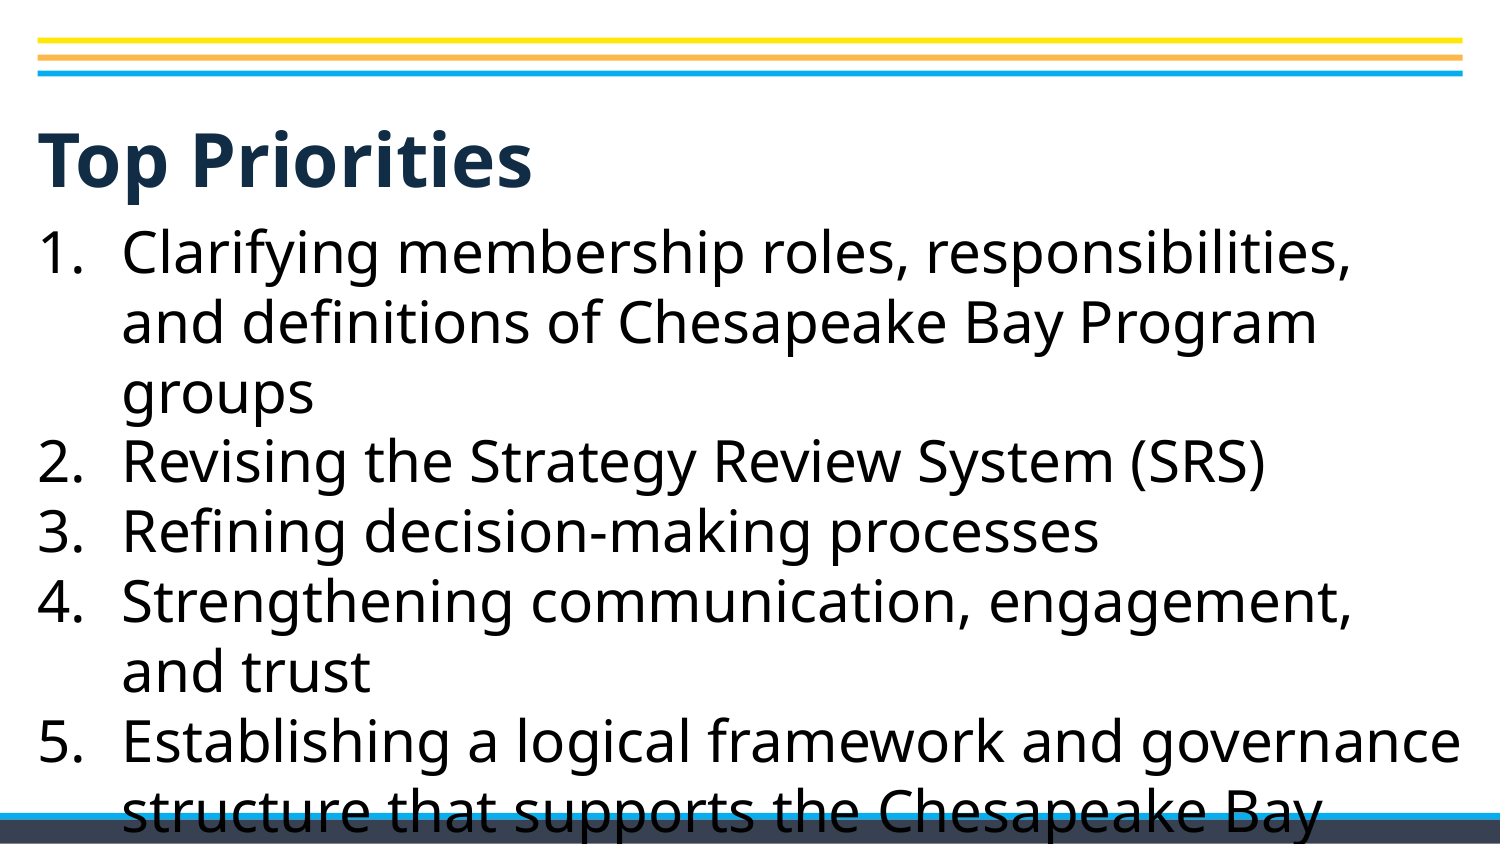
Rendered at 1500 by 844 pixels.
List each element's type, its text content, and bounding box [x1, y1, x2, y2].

picture [954, 812, 978, 820]
picture [1133, 812, 1138, 820]
picture [1180, 812, 1204, 820]
picture [734, 812, 750, 820]
picture [1312, 812, 1317, 820]
picture [1250, 812, 1256, 820]
picture [1299, 812, 1304, 820]
picture [1156, 812, 1163, 820]
picture [1283, 812, 1288, 820]
title Top Priorities [37, 112, 1463, 253]
picture [1083, 812, 1107, 820]
picture [344, 812, 368, 820]
list Clarifying membership roles, responsibilities, and definitions of Chesapeake Bay Program groups Revising the Strategy Review System (SRS) Refining decision-making processes Strengthening communication, engagement, and trust Establishing a logical framework and governance structure that supports the Chesapeake Bay Watershed Agreement [37, 253, 1463, 763]
picture [466, 812, 471, 820]
picture [1150, 812, 1155, 820]
picture [833, 812, 857, 820]
picture [988, 812, 1004, 820]
picture [519, 812, 535, 820]
picture [127, 812, 143, 820]
picture [1032, 812, 1037, 820]
